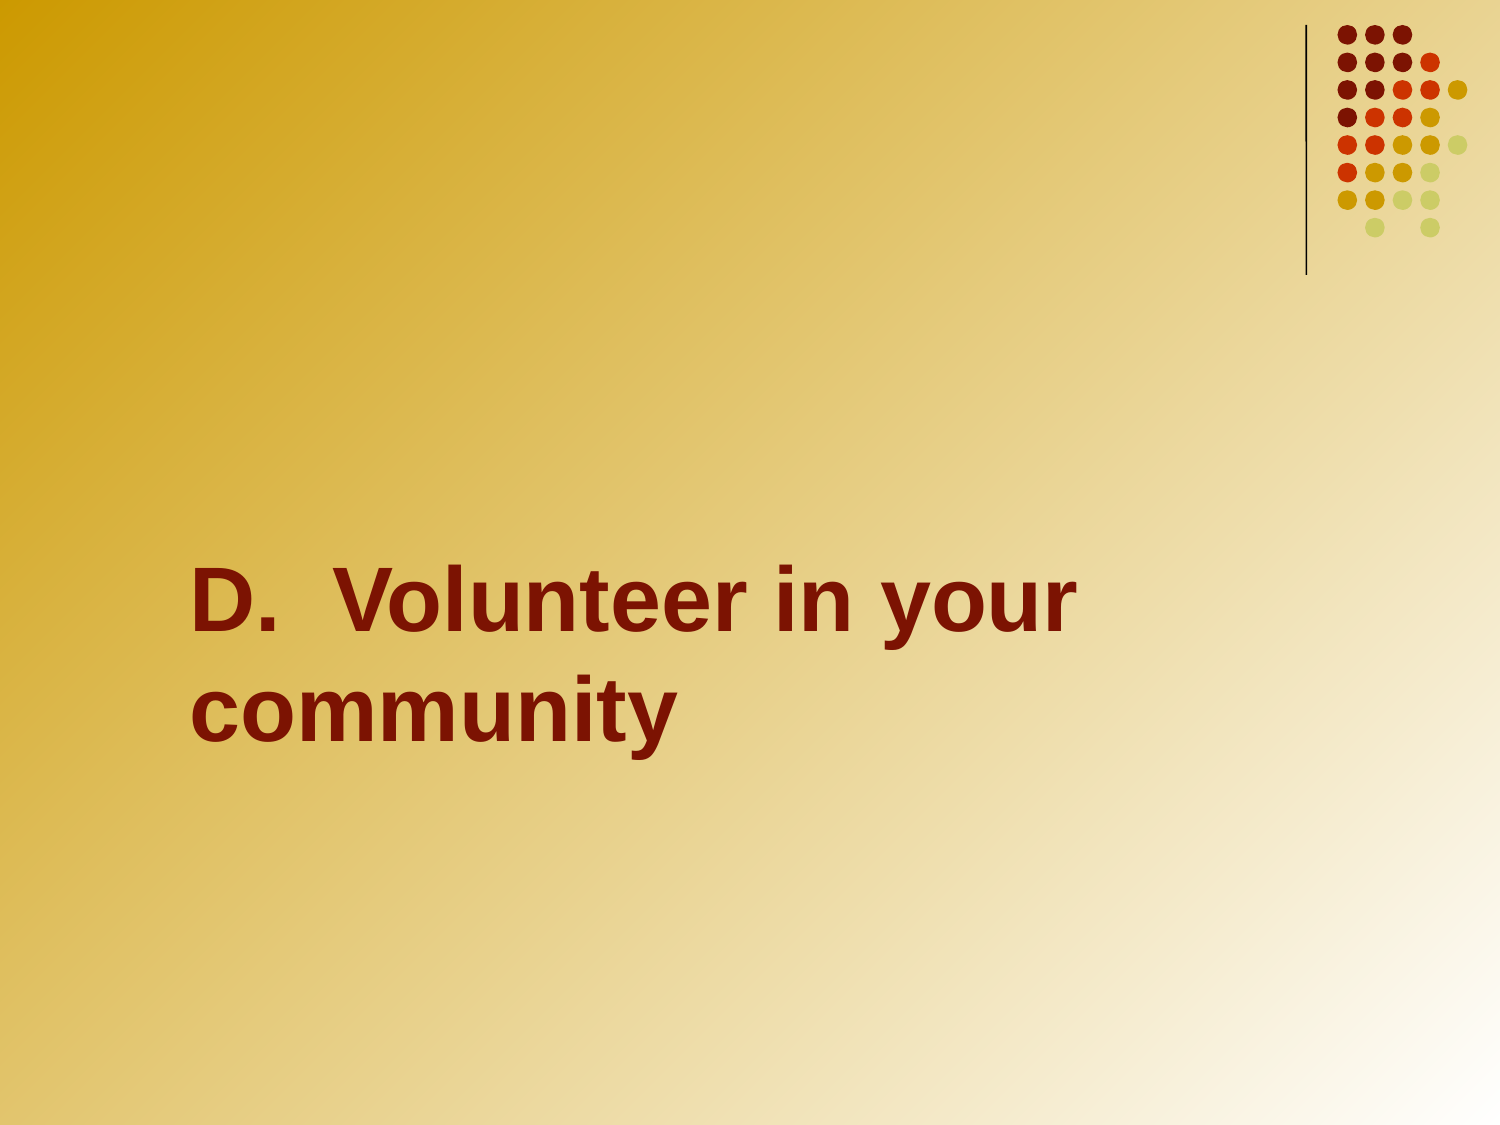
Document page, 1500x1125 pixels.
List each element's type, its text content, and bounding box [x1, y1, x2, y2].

text_box D. Volunteer in your community [174, 532, 1300, 768]
